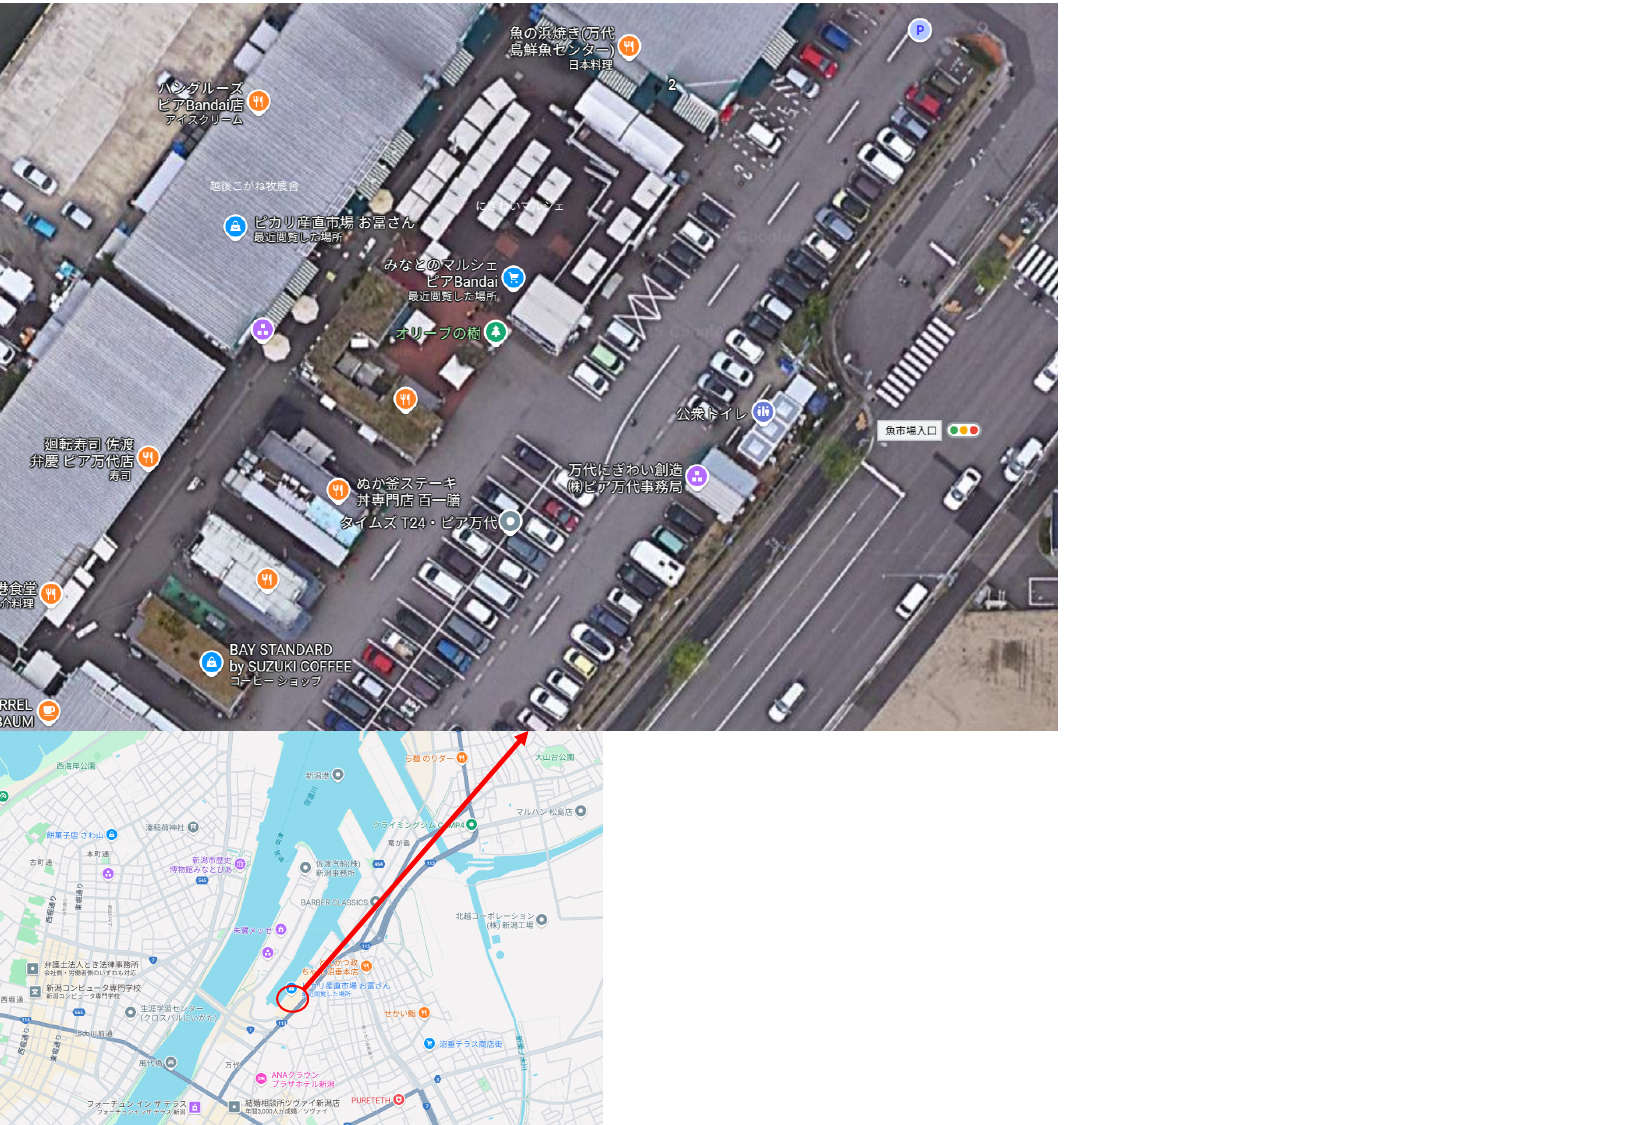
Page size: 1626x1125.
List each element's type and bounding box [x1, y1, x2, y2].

text_box [303, 730, 529, 990]
picture [0, 3, 1058, 1125]
